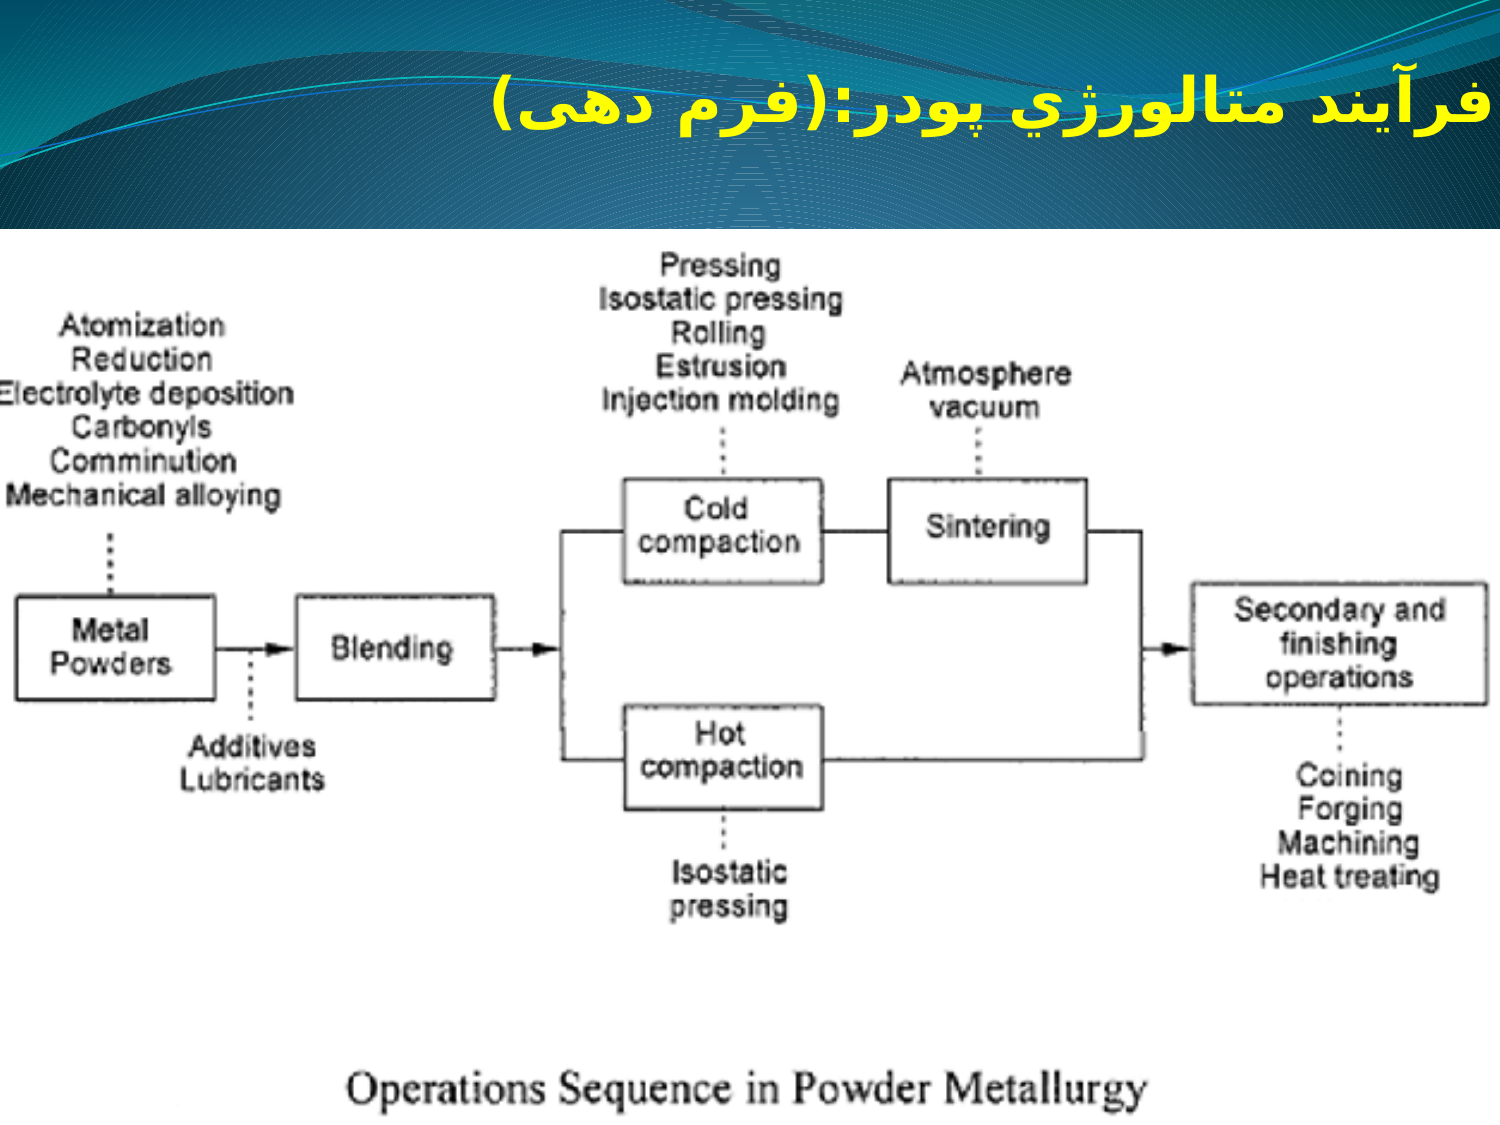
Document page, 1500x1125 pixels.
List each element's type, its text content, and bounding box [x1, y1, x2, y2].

title فرآيند متالورژي پودر:(فرم دهی) [0, 0, 1500, 229]
picture [0, 229, 1500, 1125]
